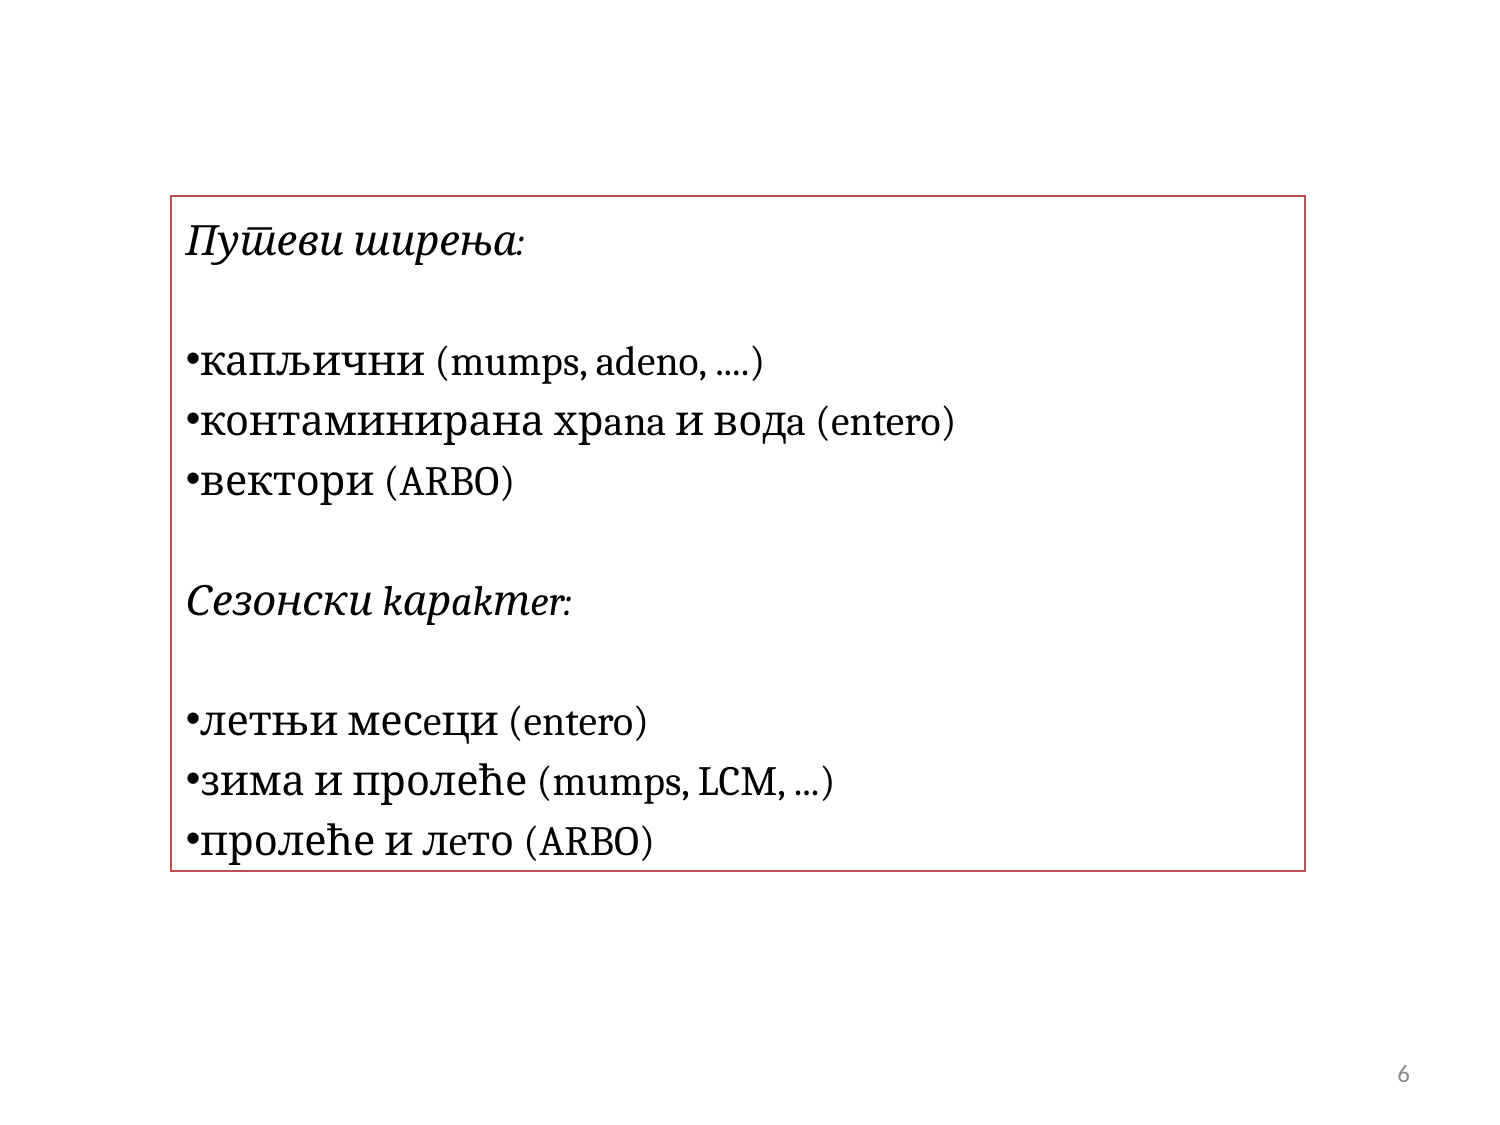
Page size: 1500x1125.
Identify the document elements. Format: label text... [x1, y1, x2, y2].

slide_number 6 [1074, 1042, 1425, 1103]
text_box Путеви ширења: капљични (mumps, adeno, ....) контаминирана хрana и водa (entero) вектори (ARBO) Сезонски kарakтer: летњи месeци (entero) зима и пролеће (mumps, LCM, ...) пролеће и лeто (ARBO) [171, 196, 1306, 871]
